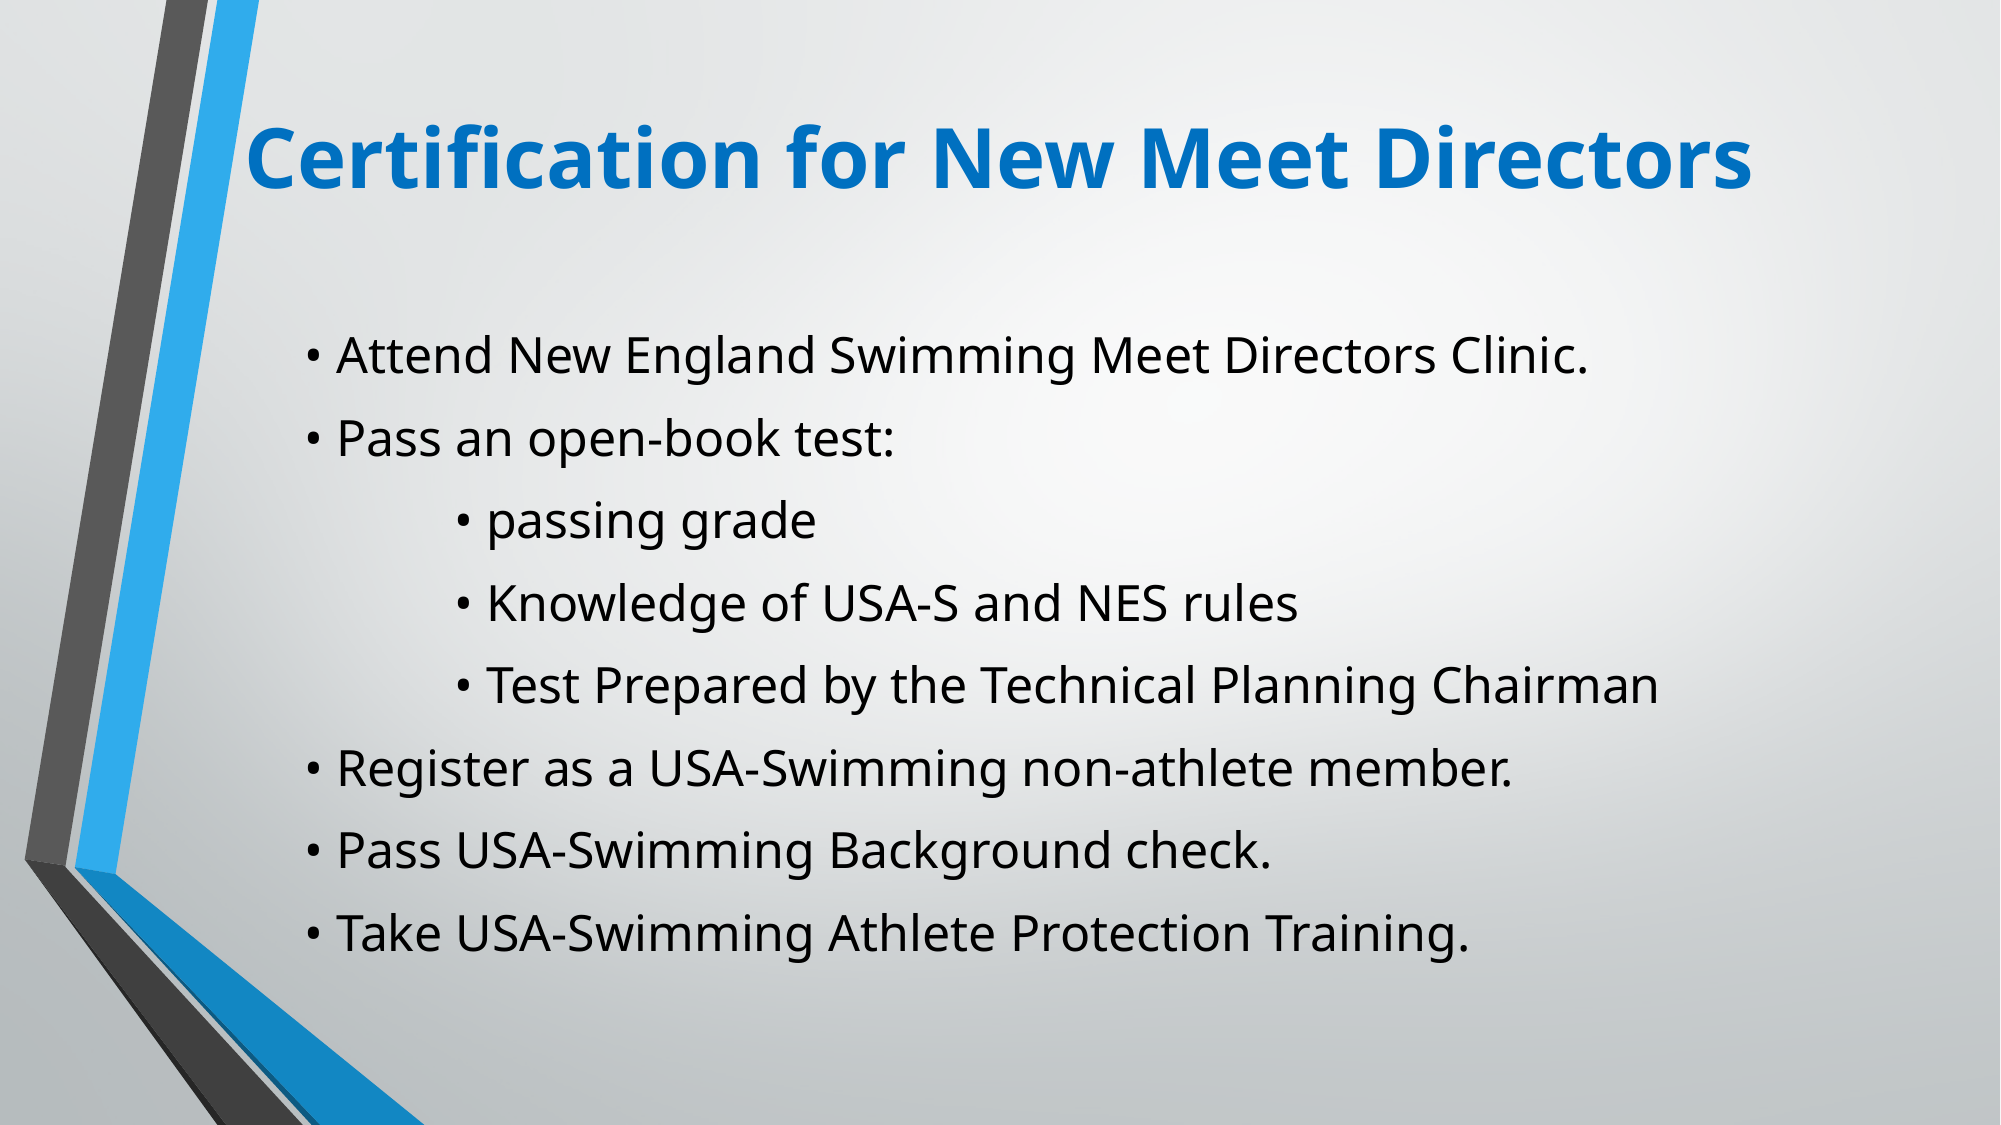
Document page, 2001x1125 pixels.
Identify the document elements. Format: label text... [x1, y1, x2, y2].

list • Attend New England Swimming Meet Directors Clinic. • Pass an open-book test: • passing grade • Knowledge of USA-S and NES rules • Test Prepared by the Technical Planning Chairman • Register as a USA-Swimming non-athlete member. • Pass USA-Swimming Background check. • Take USA-Swimming Athlete Protection Training. [289, 285, 1863, 1000]
title Certification for New Meet Directors [137, 46, 1863, 264]
